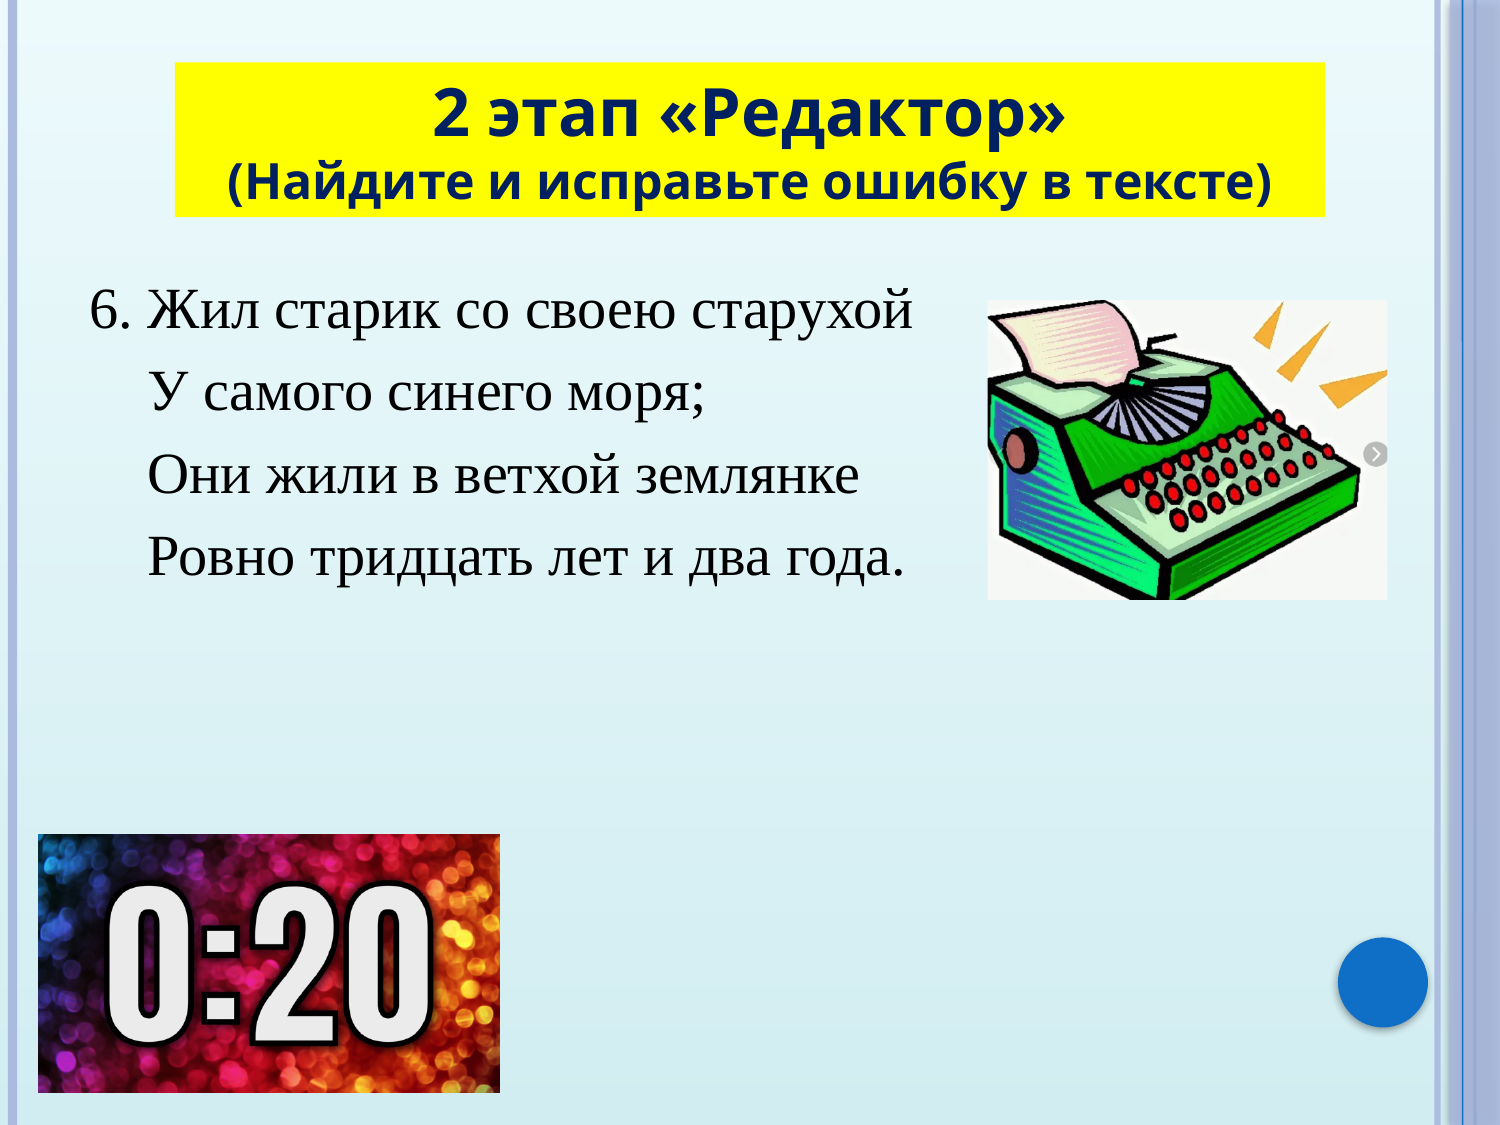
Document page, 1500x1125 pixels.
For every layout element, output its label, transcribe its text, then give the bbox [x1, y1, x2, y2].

text_box 2 этап «Редактор» (Найдите и исправьте ошибку в тексте) [174, 62, 1325, 218]
picture [986, 299, 1388, 601]
list 6. Жил старик со своею старухой У самого синего моря; Они жили в ветхой землянке Ровно тридцать лет и два года. [75, 262, 1300, 650]
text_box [36, 833, 501, 1095]
